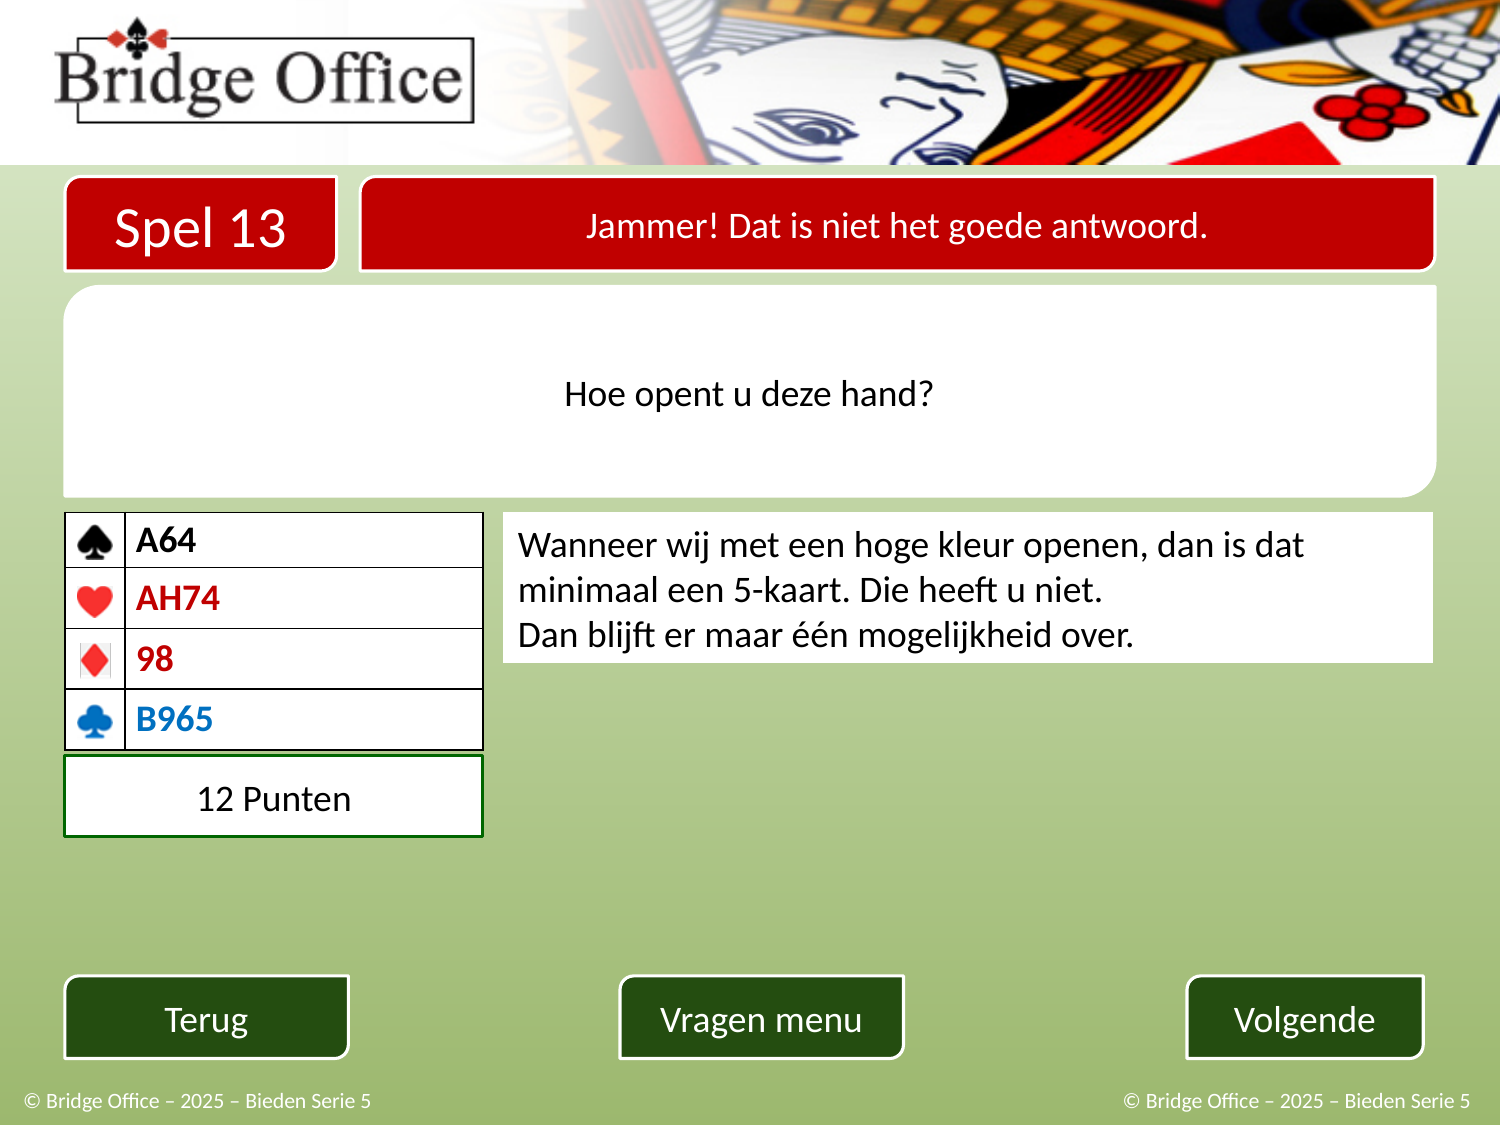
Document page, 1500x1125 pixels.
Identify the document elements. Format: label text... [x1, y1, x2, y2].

table_cell AH74 [126, 568, 482, 628]
text_box Wanneer wij met een hoge kleur openen, dan is dat minimaal een 5-kaart. Die heeft u niet. Dan blijft er maar één mogelijkheid over. [503, 512, 1433, 663]
text_box Terug [63, 974, 350, 1061]
table_cell [66, 629, 124, 688]
text_box Spel 13 [63, 179, 339, 273]
picture [77, 524, 113, 561]
text_box 12 Punten [63, 754, 484, 838]
table_header A64 [126, 513, 482, 567]
text_box © Bridge Office – 2025 – Bieden Serie 5 [8, 1079, 393, 1121]
text_box Hoe opent u deze hand? [63, 284, 1437, 498]
picture [77, 703, 113, 740]
text_box Vragen menu [618, 974, 906, 1061]
picture [0, 0, 1500, 166]
text_box Volgende [1185, 974, 1425, 1061]
text_box © Bridge Office – 2025 – Bieden Serie 5 [1107, 1079, 1500, 1121]
table_cell [66, 690, 124, 749]
table_cell 98 [126, 629, 482, 688]
table_header [66, 513, 124, 567]
table_cell B965 [126, 690, 482, 749]
picture [77, 643, 113, 679]
picture [77, 585, 113, 618]
table_cell [66, 568, 124, 628]
text_box Jammer! Dat is niet het goede antwoord. [358, 179, 1437, 273]
